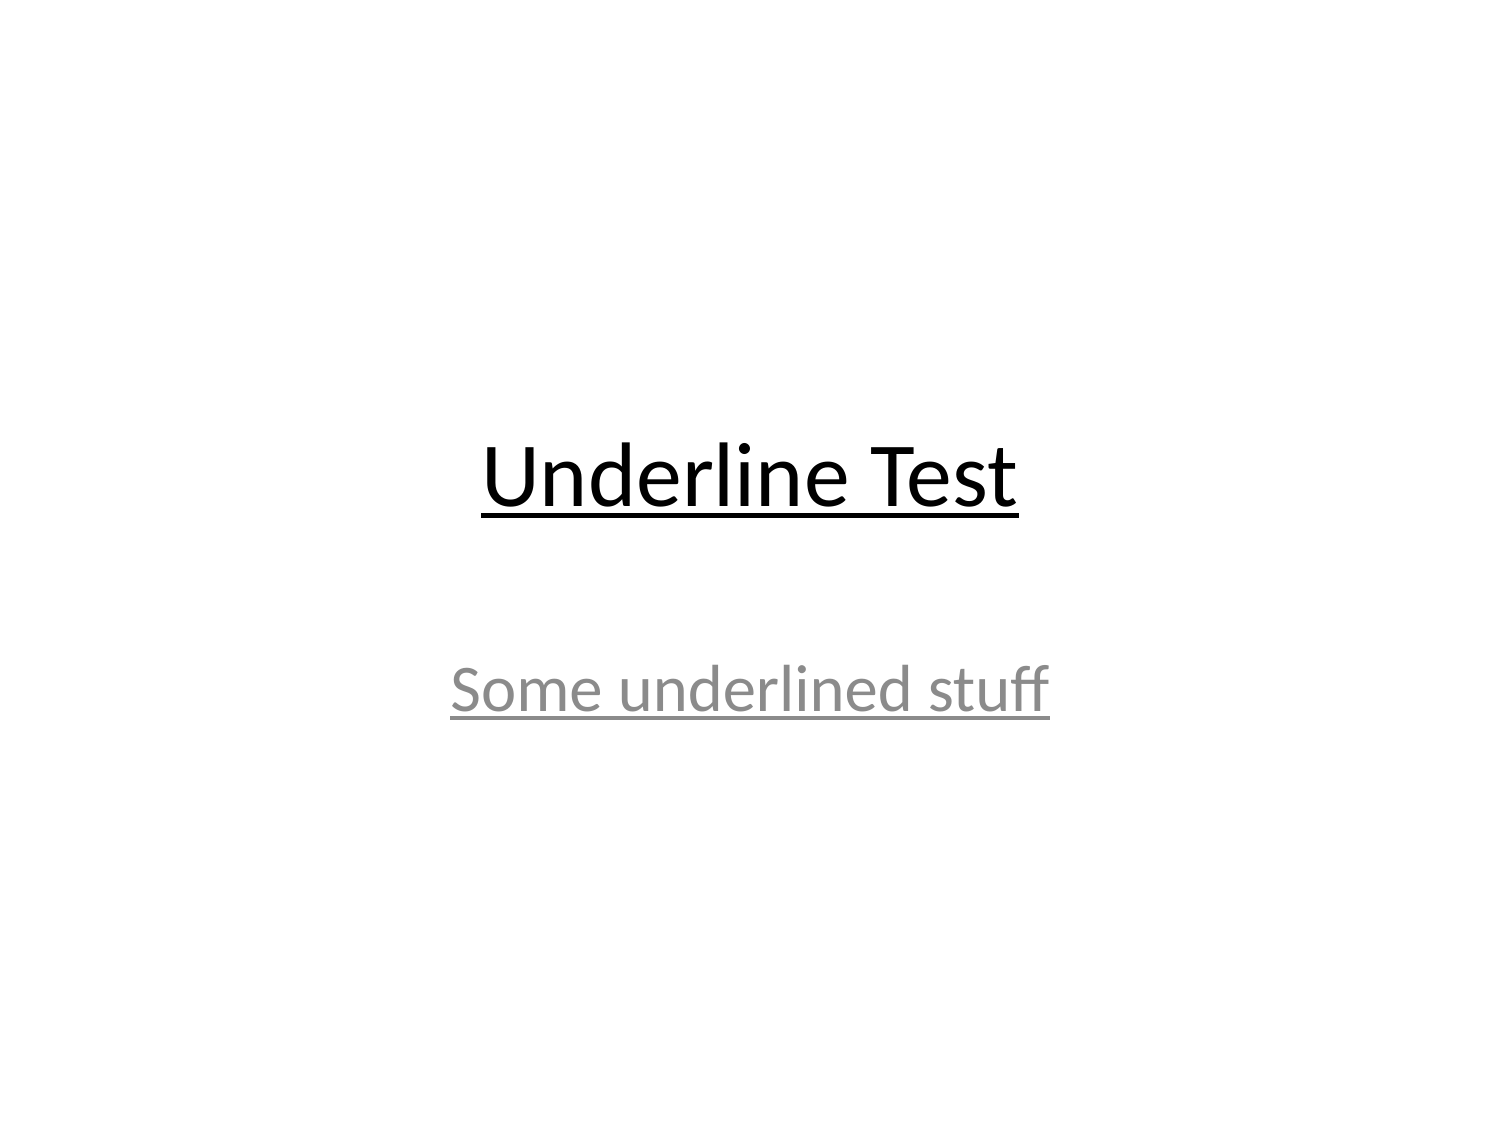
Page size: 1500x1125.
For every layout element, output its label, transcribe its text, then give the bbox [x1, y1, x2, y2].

title Underline Test [112, 349, 1388, 591]
subtitle Some underlined stuff [225, 637, 1275, 925]
